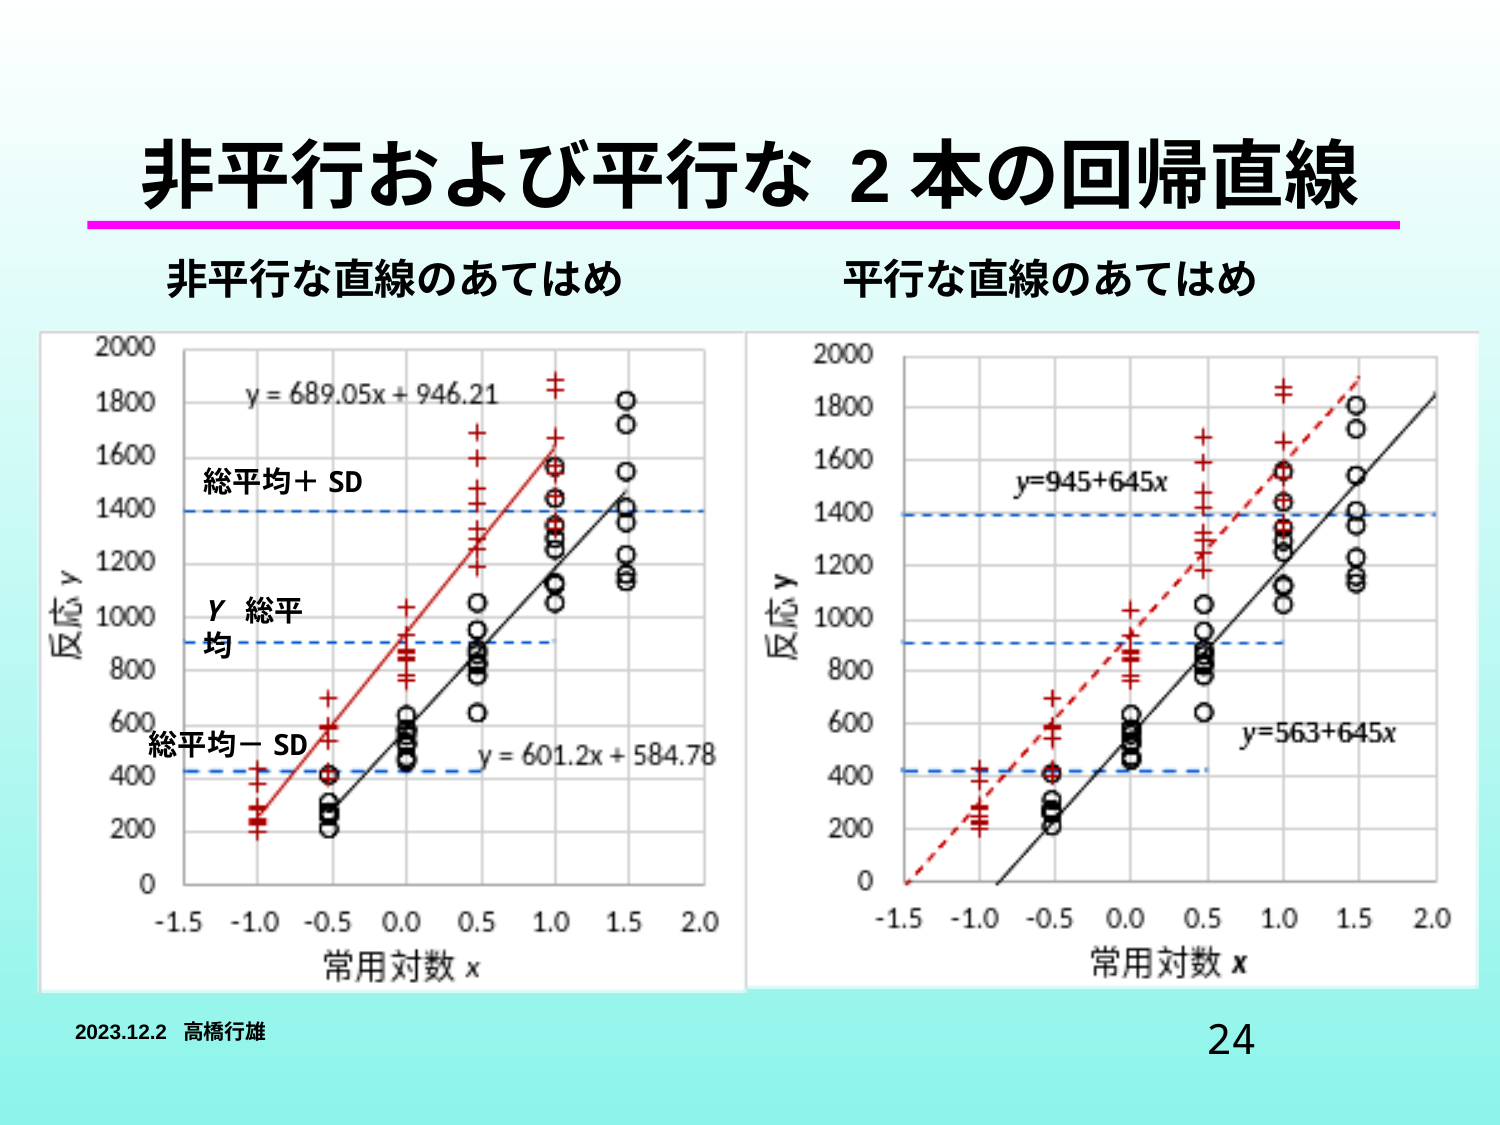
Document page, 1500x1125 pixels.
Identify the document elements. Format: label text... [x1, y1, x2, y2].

title 非平行および平行な 2本の回帰直線 [112, 43, 1388, 225]
picture [37, 329, 1479, 993]
list 非平行な直線のあてはめ 平行な直線のあてはめ [93, 245, 1407, 329]
